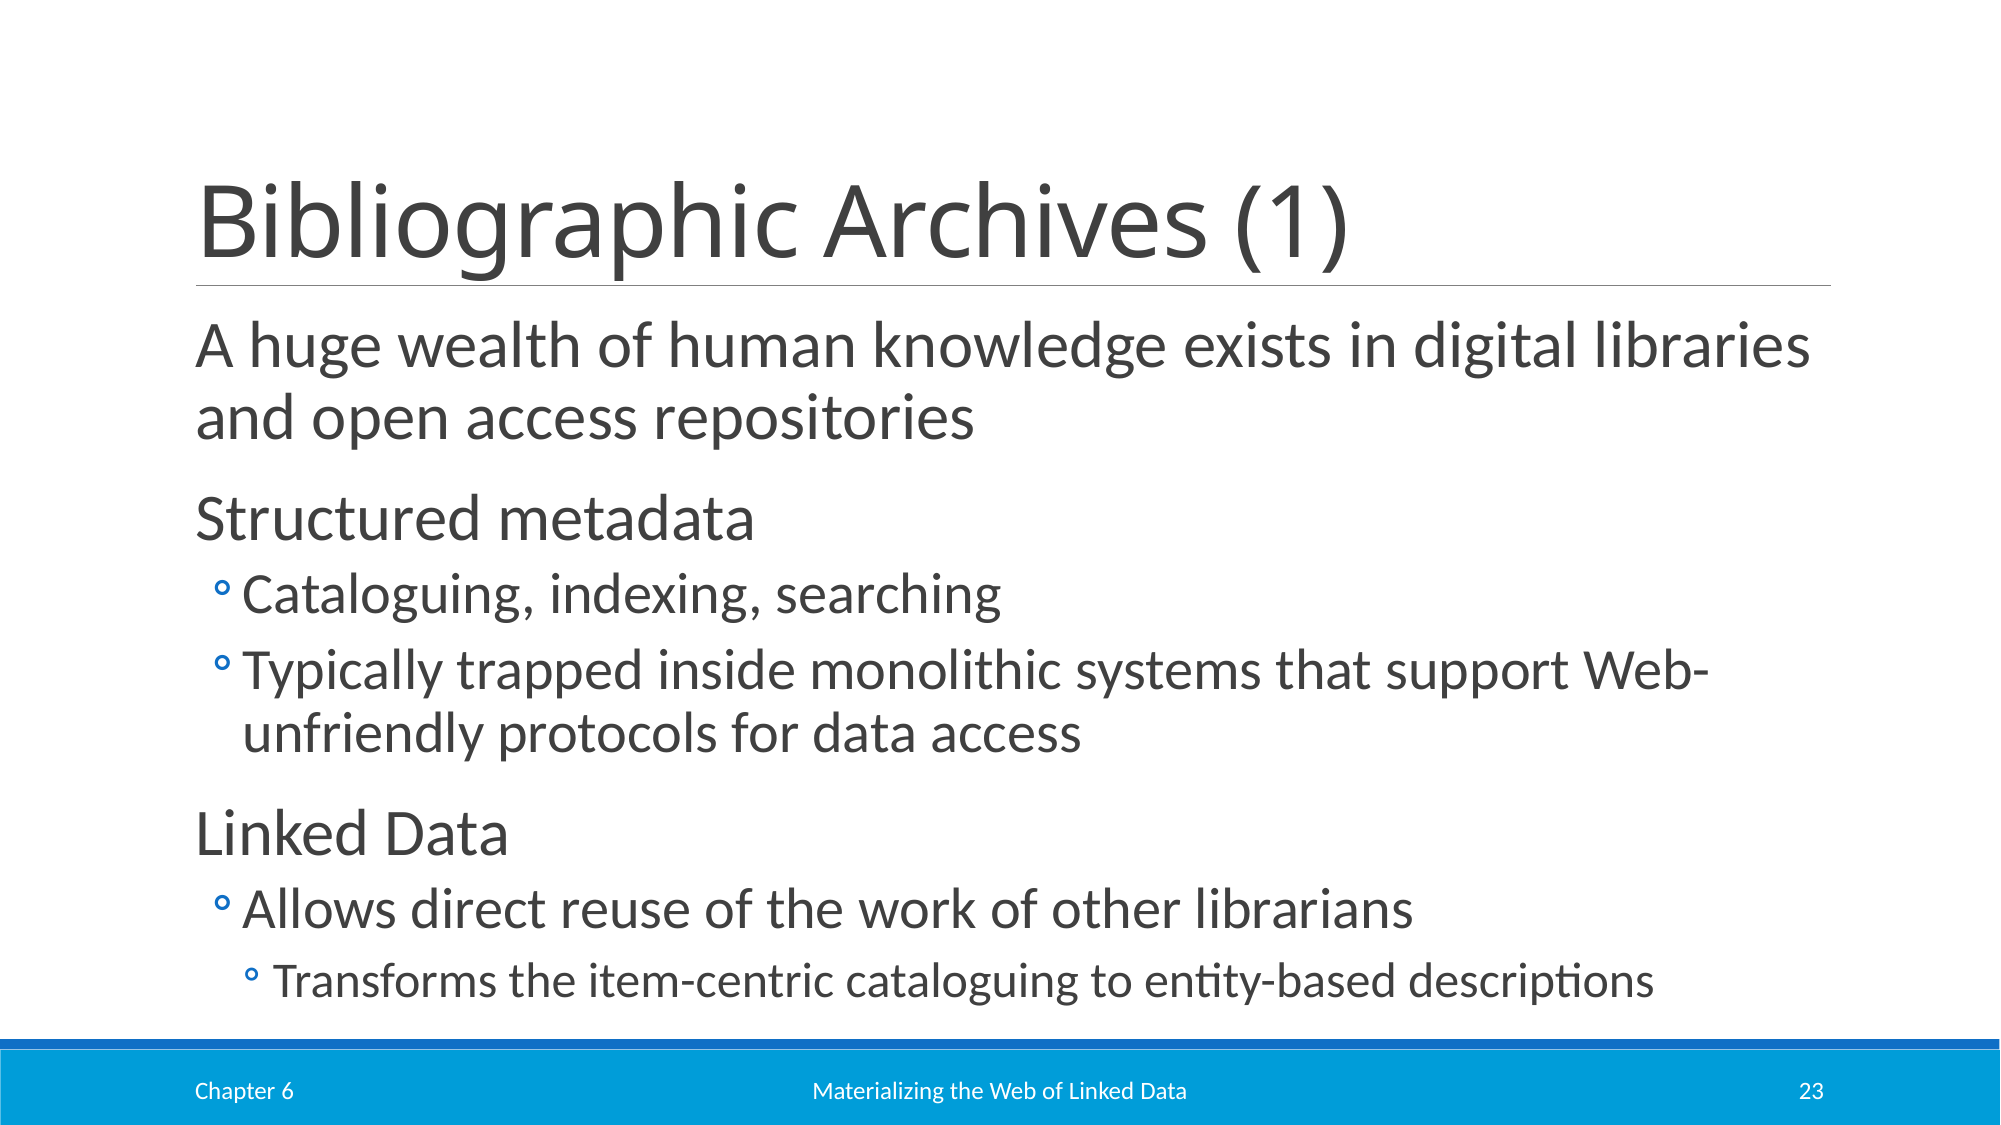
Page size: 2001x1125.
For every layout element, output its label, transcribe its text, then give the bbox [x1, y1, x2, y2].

slide_number 23 [1624, 1059, 1840, 1120]
list A huge wealth of human knowledge exists in digital libraries and open access repositories Structured metadata Cataloguing, indexing, searching Typically trapped inside monolithic systems that support Web-unfriendly protocols for data access Linked Data Allows direct reuse of the work of other librarians Transforms the item-centric cataloguing to entity-based descriptions [180, 302, 1830, 963]
title Bibliographic Archives (1) [180, 47, 1830, 285]
slide_number Chapter 6 [180, 1059, 586, 1120]
footer Materializing the Web of Linked Data [604, 1059, 1396, 1120]
